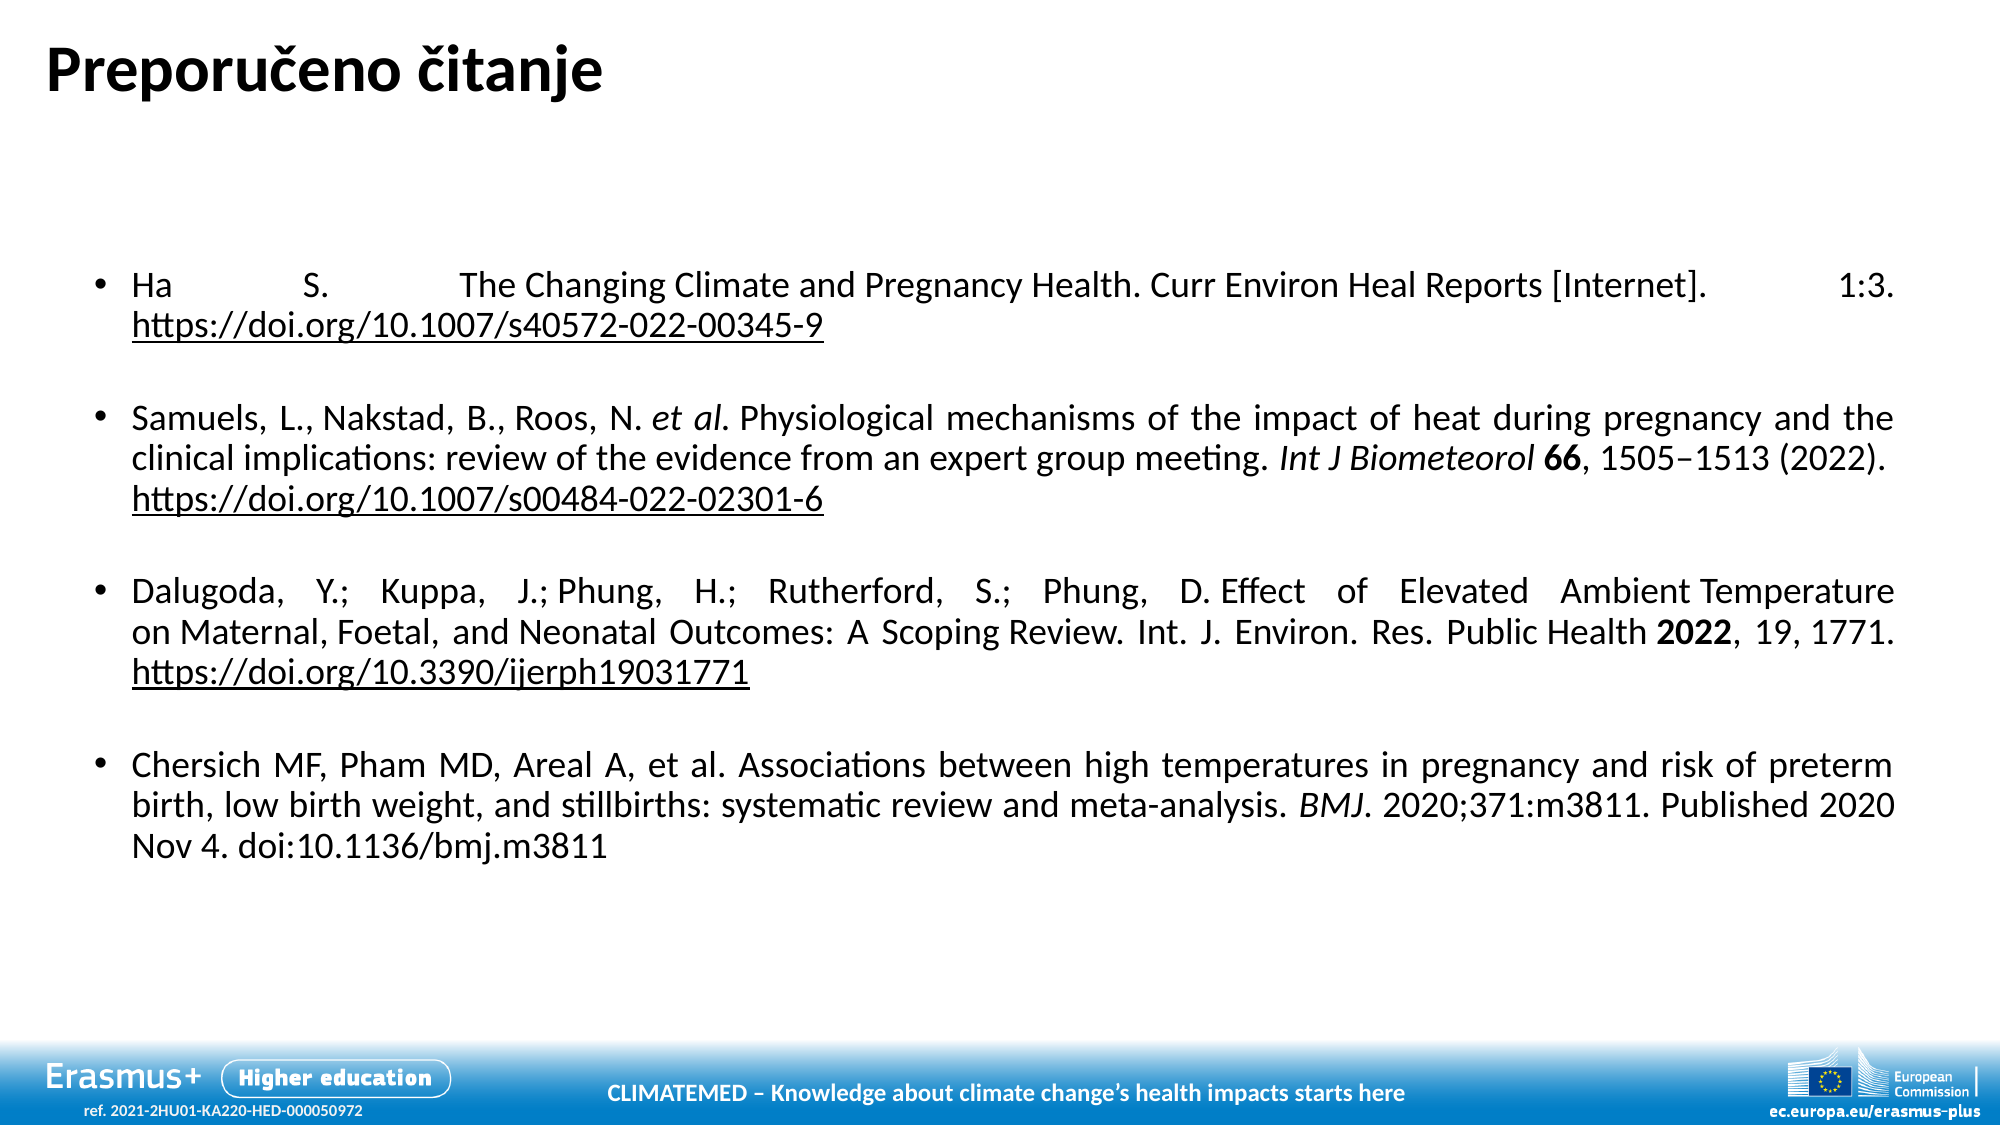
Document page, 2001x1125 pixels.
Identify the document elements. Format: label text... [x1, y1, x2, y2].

list Ha S. The Changing Climate and Pregnancy Health. Curr Environ Heal Reports [Internet]. 1:3. https://doi.org/10.1007/s40572-022-00345-9 Samuels, L., Nakstad, B., Roos, N. et al. Physiological mechanisms of the impact of heat during pregnancy and the clinical implications: review of the evidence from an expert group meeting. Int J Biometeorol 66, 1505–1513 (2022). https://doi.org/10.1007/s00484-022-02301-6 Dalugoda, Y.; Kuppa, J.; Phung, H.; Rutherford, S.; Phung, D. Effect of Elevated Ambient Temperature on Maternal, Foetal, and Neonatal Outcomes: A Scoping Review. Int. J. Environ. Res. Public Health 2022, 19, 1771. https://doi.org/10.3390/ijerph19031771 Chersich MF, Pham MD, Areal A, et al. Associations between high temperatures in pregnancy and risk of preterm birth, low birth weight, and stillbirths: systematic review and meta-analysis. BMJ. 2020;371:m3811. Published 2020 Nov 4. doi:10.1136/bmj.m3811 [79, 257, 1911, 1032]
picture [0, 899, 2000, 1125]
title Preporučeno čitanje [31, 25, 1984, 116]
